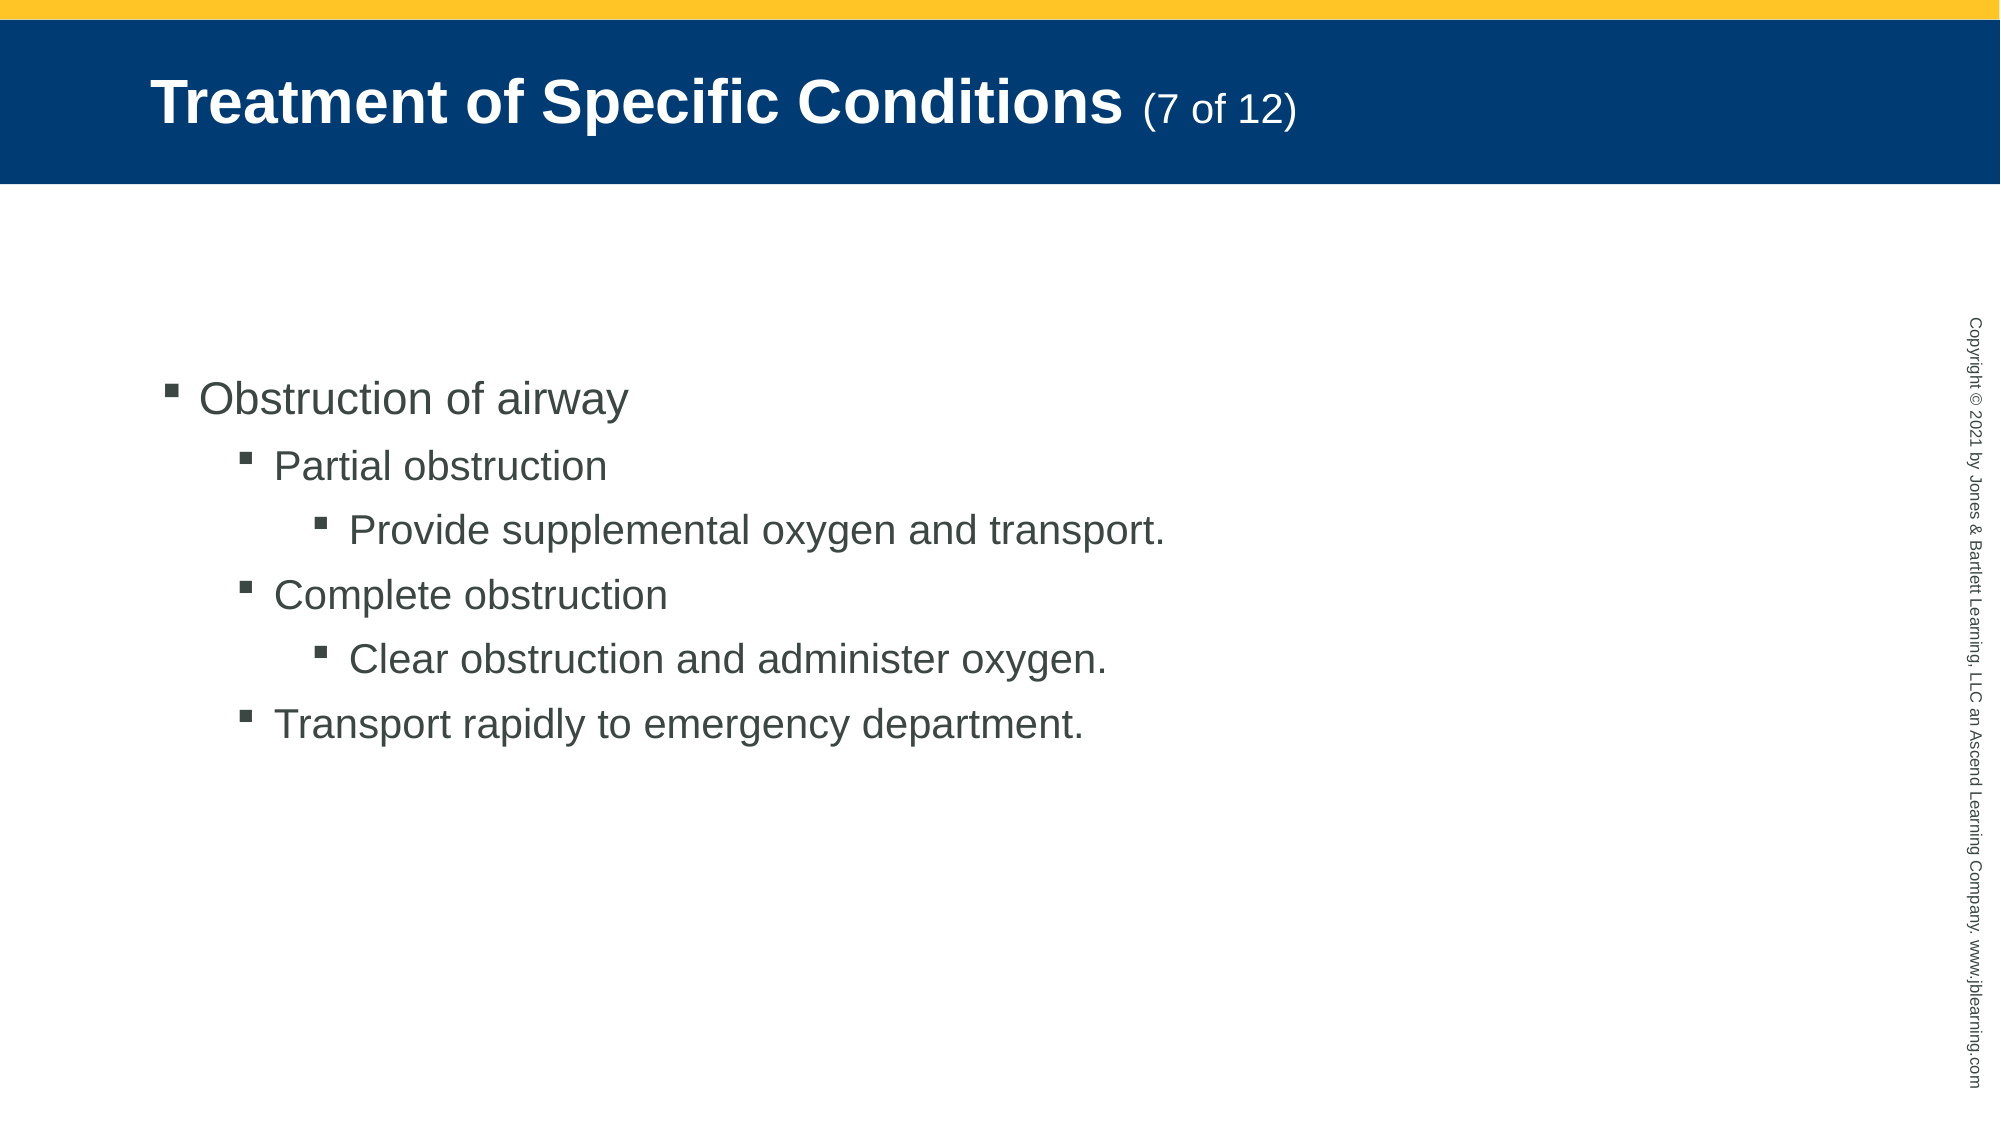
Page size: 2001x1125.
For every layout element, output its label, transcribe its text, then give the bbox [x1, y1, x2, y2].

list Obstruction of airway Partial obstruction Provide supplemental oxygen and transport. Complete obstruction Clear obstruction and administer oxygen. Transport rapidly to emergency department. [146, 361, 1859, 1016]
title Treatment of Specific Conditions (7 of 12) [0, 19, 2000, 185]
